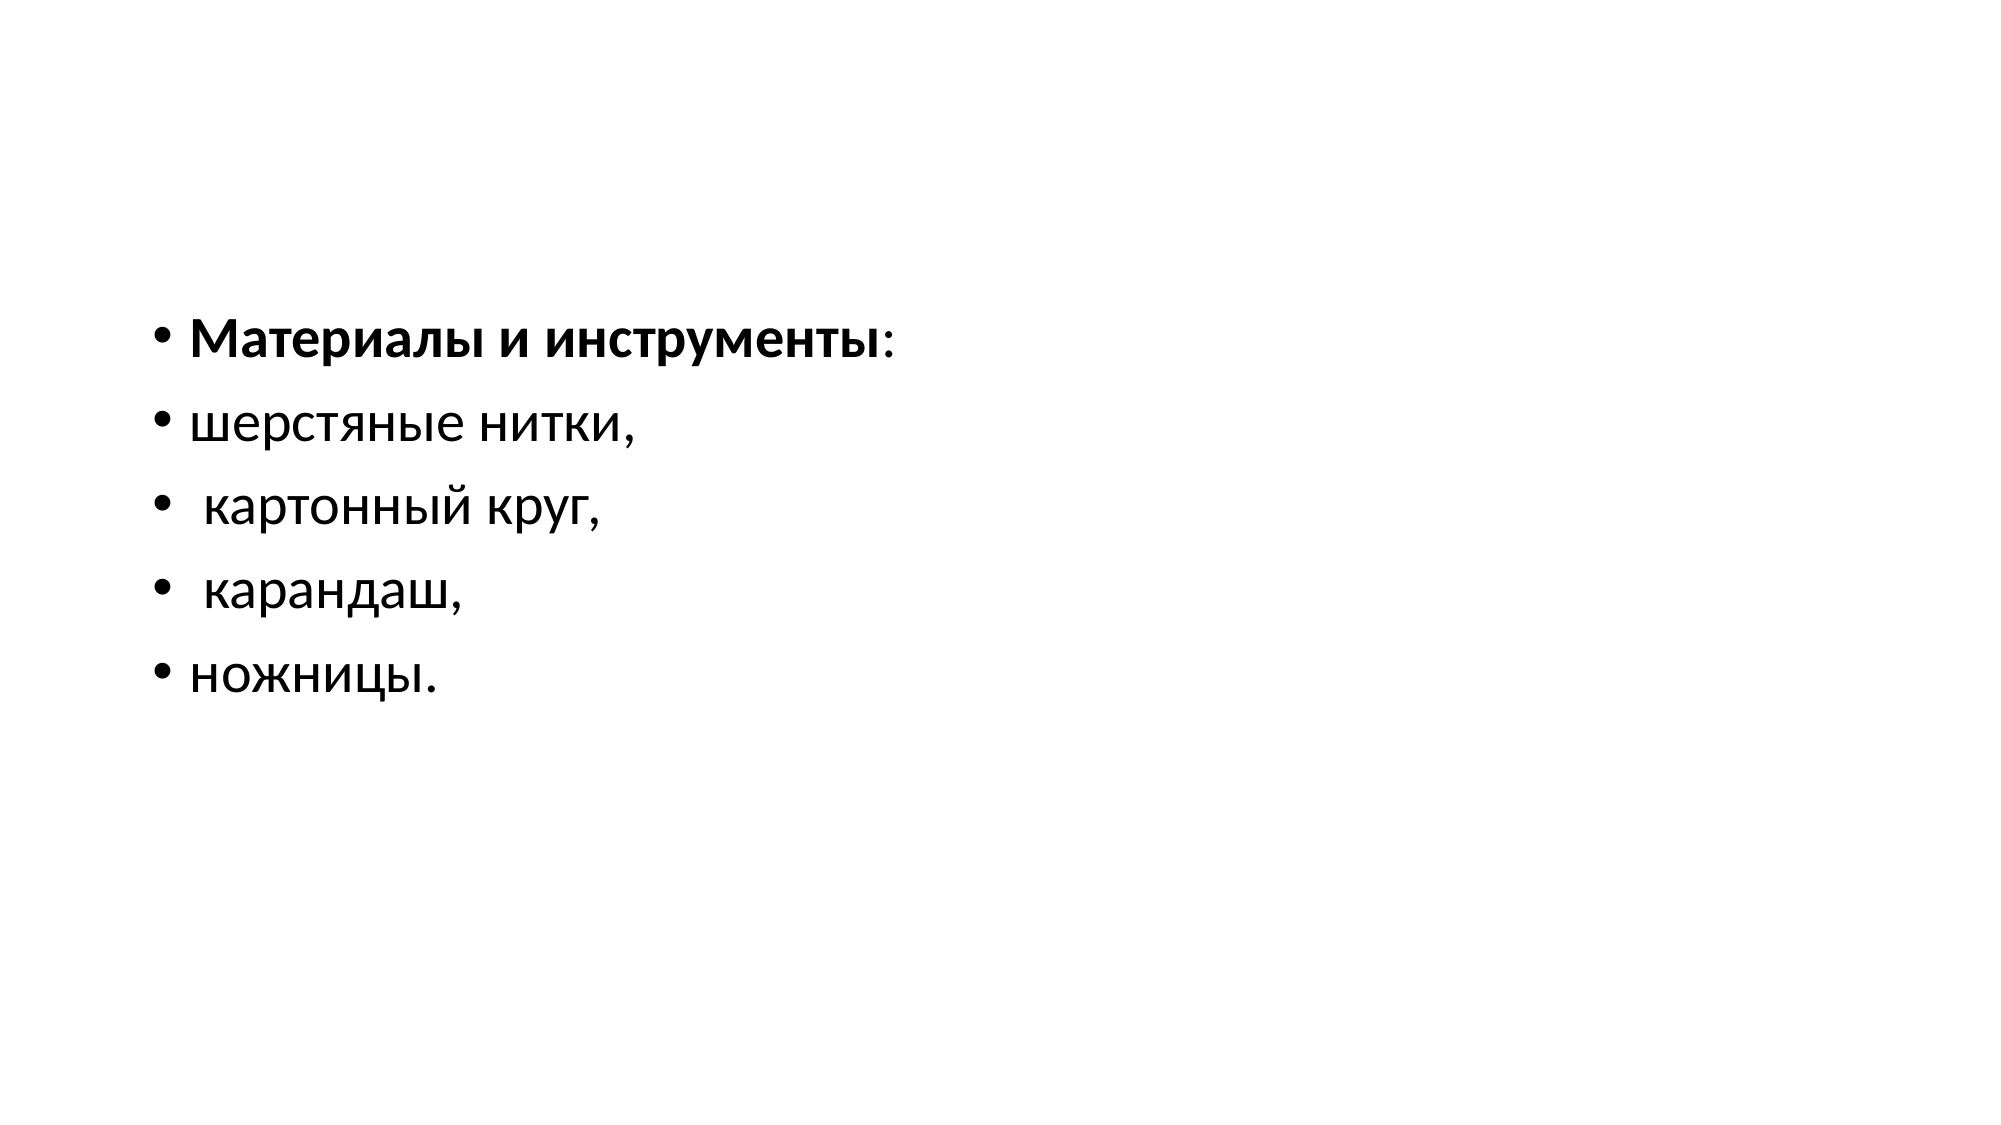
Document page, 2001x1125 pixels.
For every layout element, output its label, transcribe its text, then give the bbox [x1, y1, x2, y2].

list Материалы и инструменты: шерстяные нитки, картонный круг, карандаш, ножницы. [137, 299, 1863, 1014]
